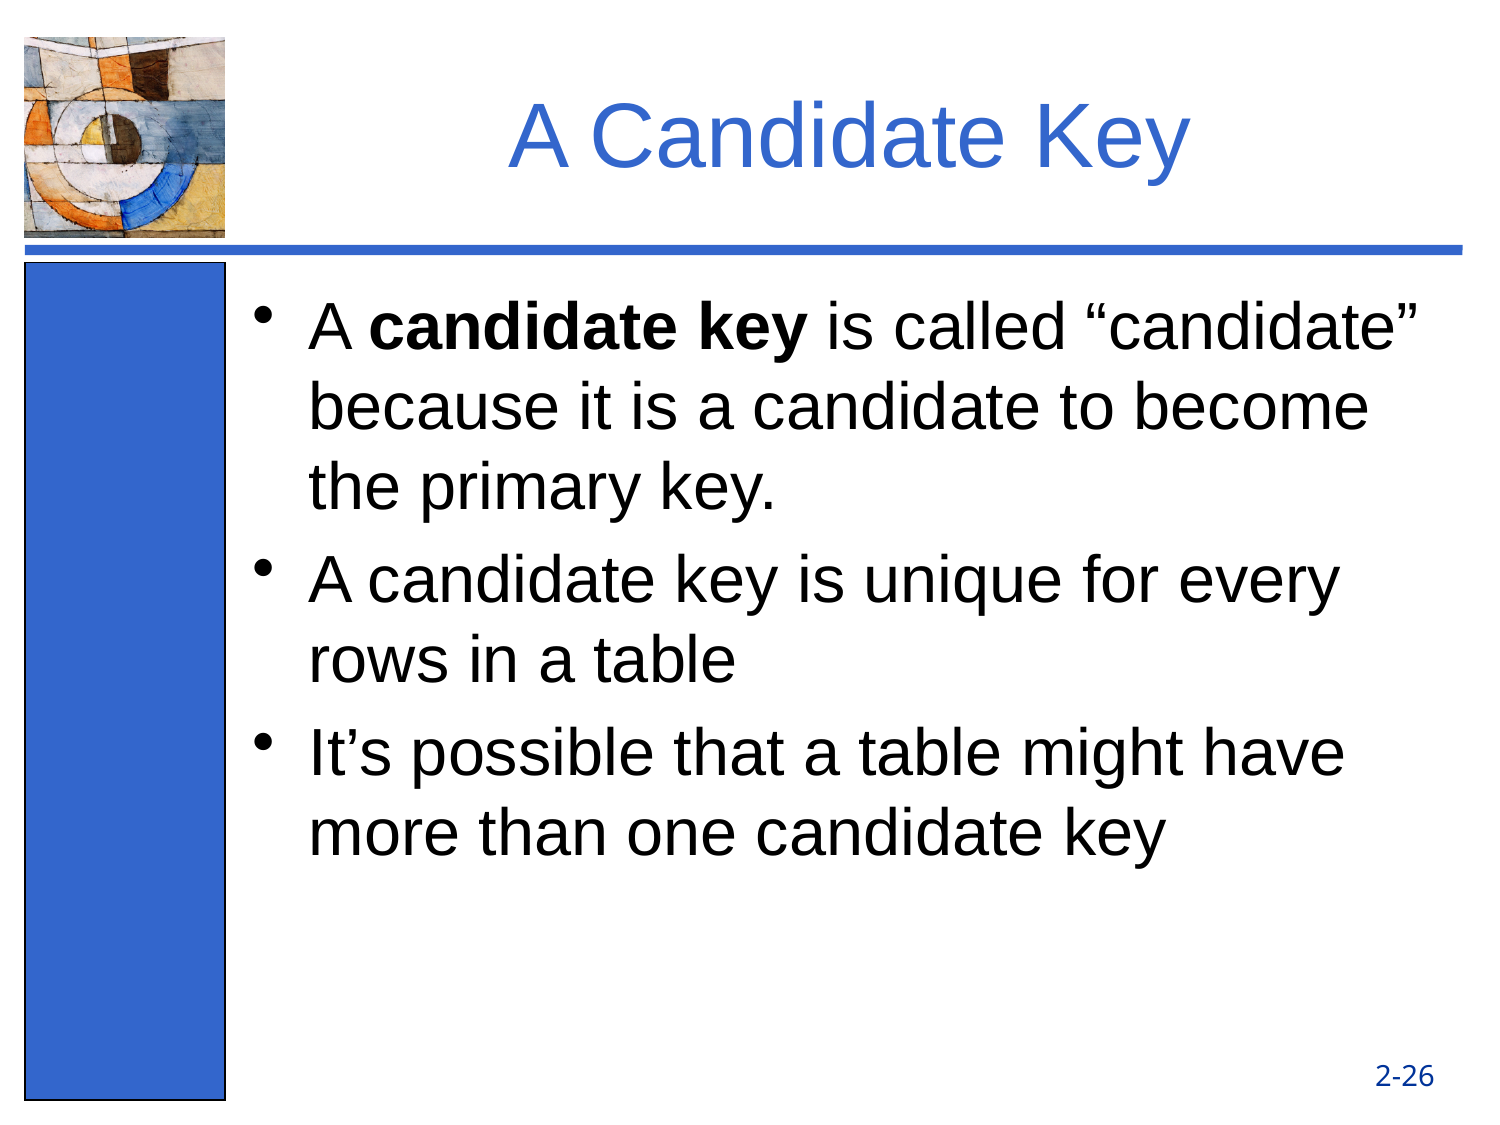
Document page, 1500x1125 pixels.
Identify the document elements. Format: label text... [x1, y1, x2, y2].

slide_number 2-26 [1287, 1049, 1451, 1103]
picture [24, 37, 225, 238]
title A Candidate Key [237, 37, 1463, 226]
list A candidate key is called “candidate” because it is a candidate to become the primary key. A candidate key is unique for every rows in a table It’s possible that a table might have more than one candidate key [237, 274, 1463, 711]
